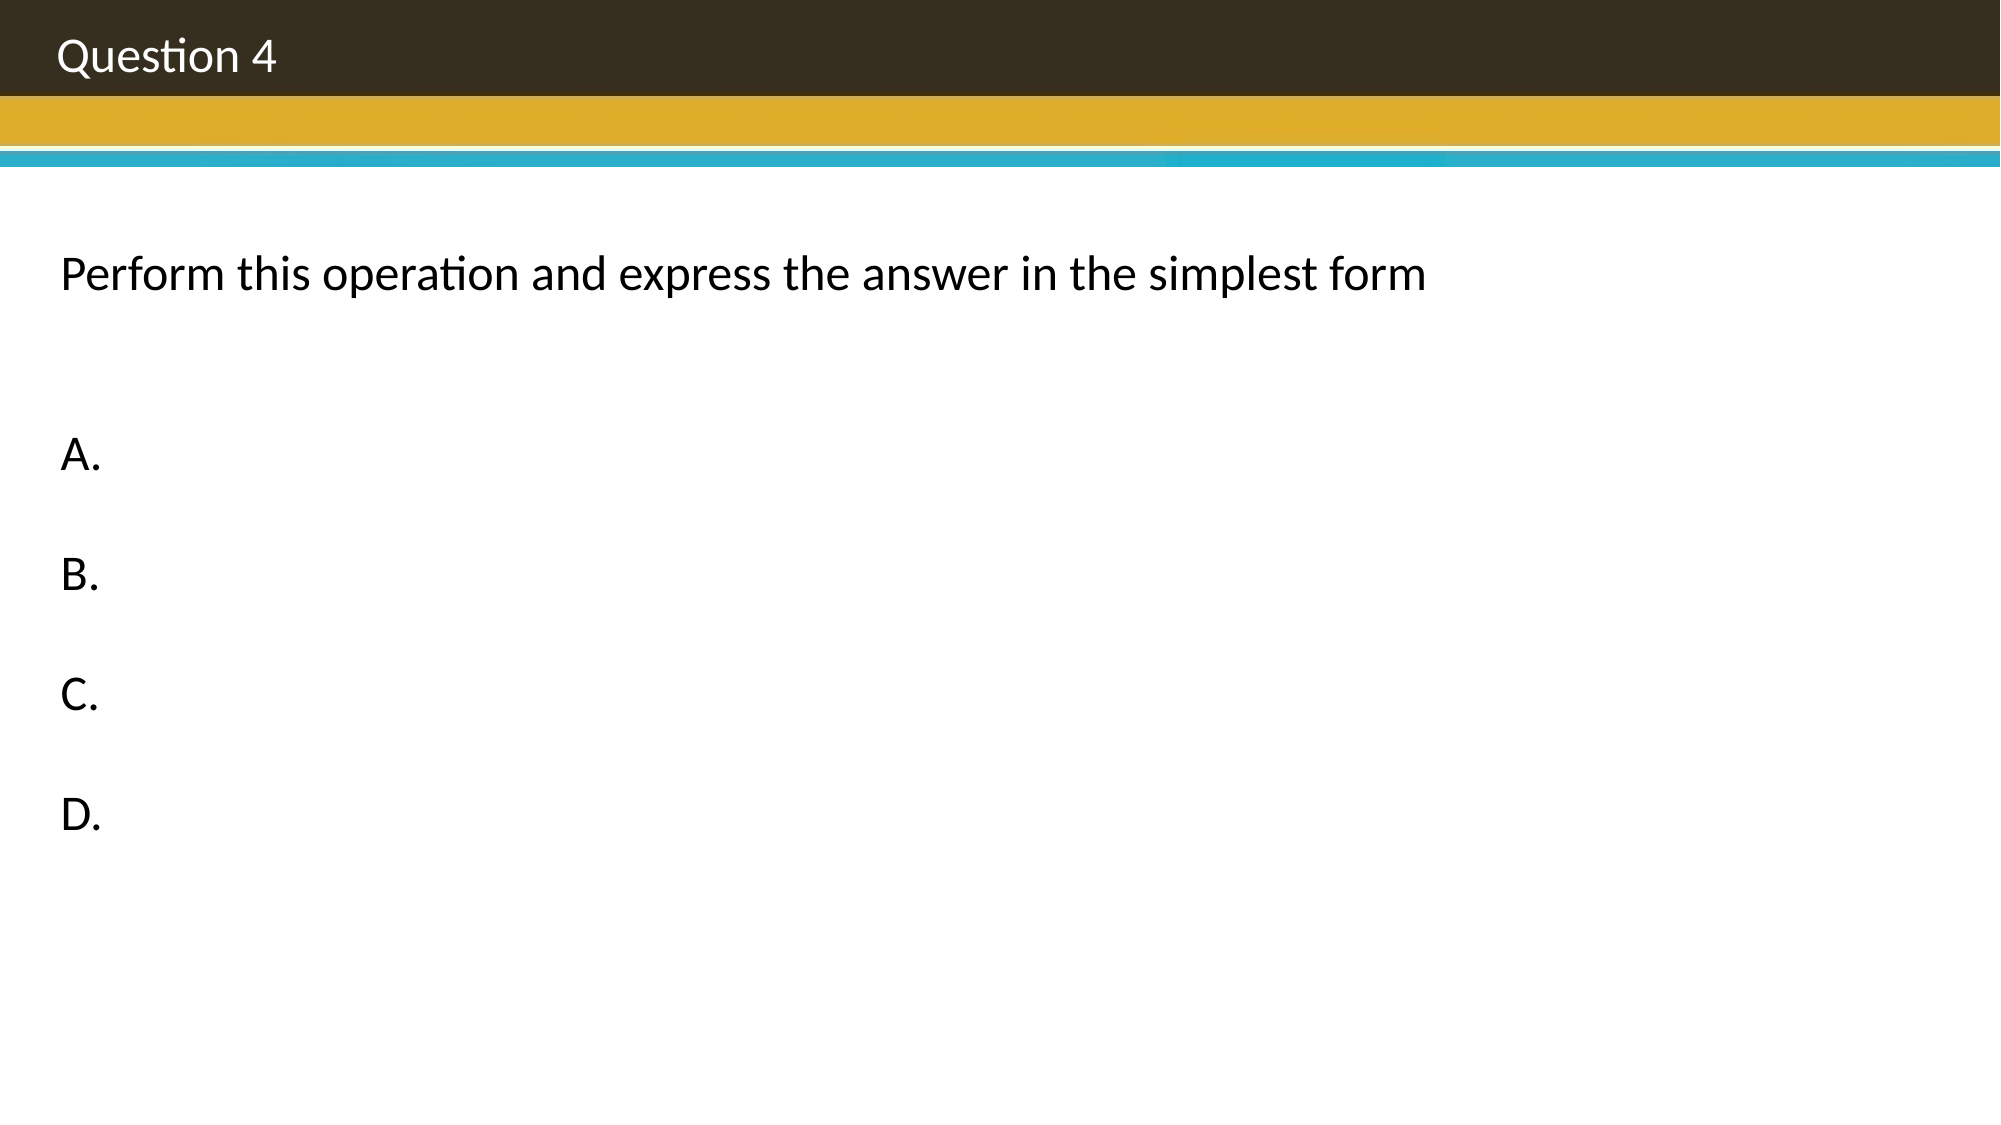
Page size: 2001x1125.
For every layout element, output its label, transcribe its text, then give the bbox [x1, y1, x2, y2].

picture [0, 0, 2000, 167]
text_box Question 4 [41, 14, 293, 90]
